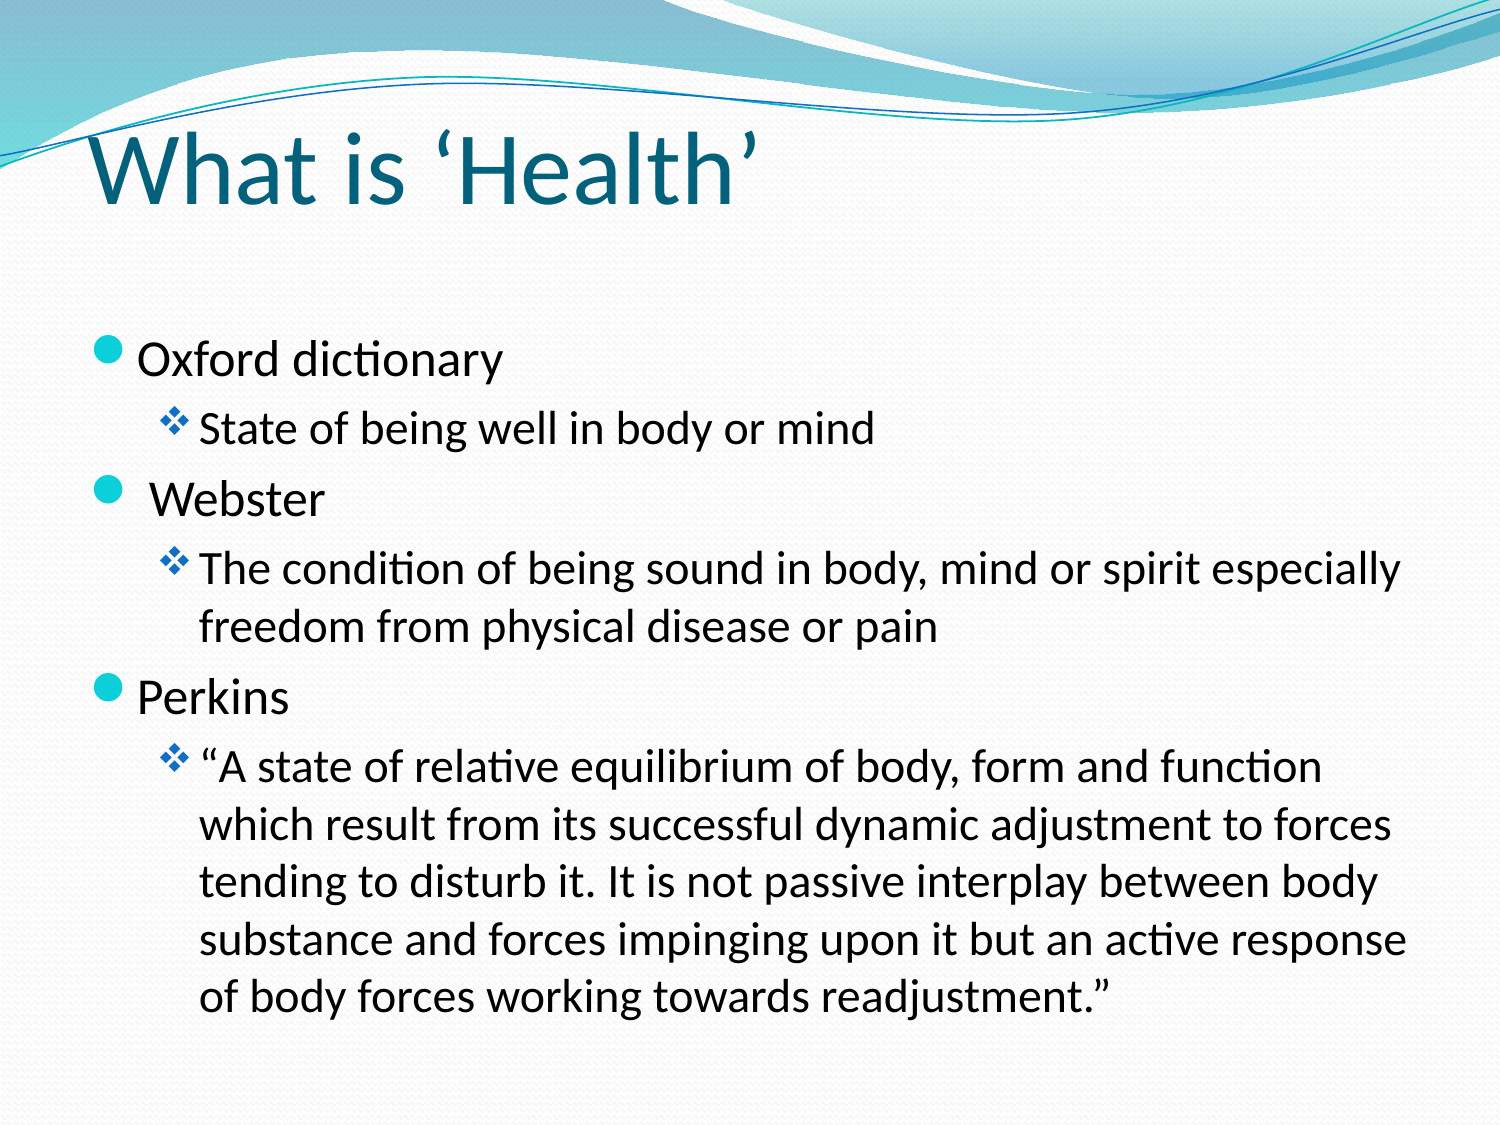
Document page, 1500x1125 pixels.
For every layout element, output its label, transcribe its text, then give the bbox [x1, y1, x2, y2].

list Oxford dictionary State of being well in body or mind Webster The condition of being sound in body, mind or spirit especially freedom from physical disease or pain Perkins “A state of relative equilibrium of body, form and function which result from its successful dynamic adjustment to forces tending to disturb it. It is not passive interplay between body substance and forces impinging upon it but an active response of body forces working towards readjustment.” [75, 317, 1425, 1038]
title What is ‘Health’ [87, 37, 1438, 225]
